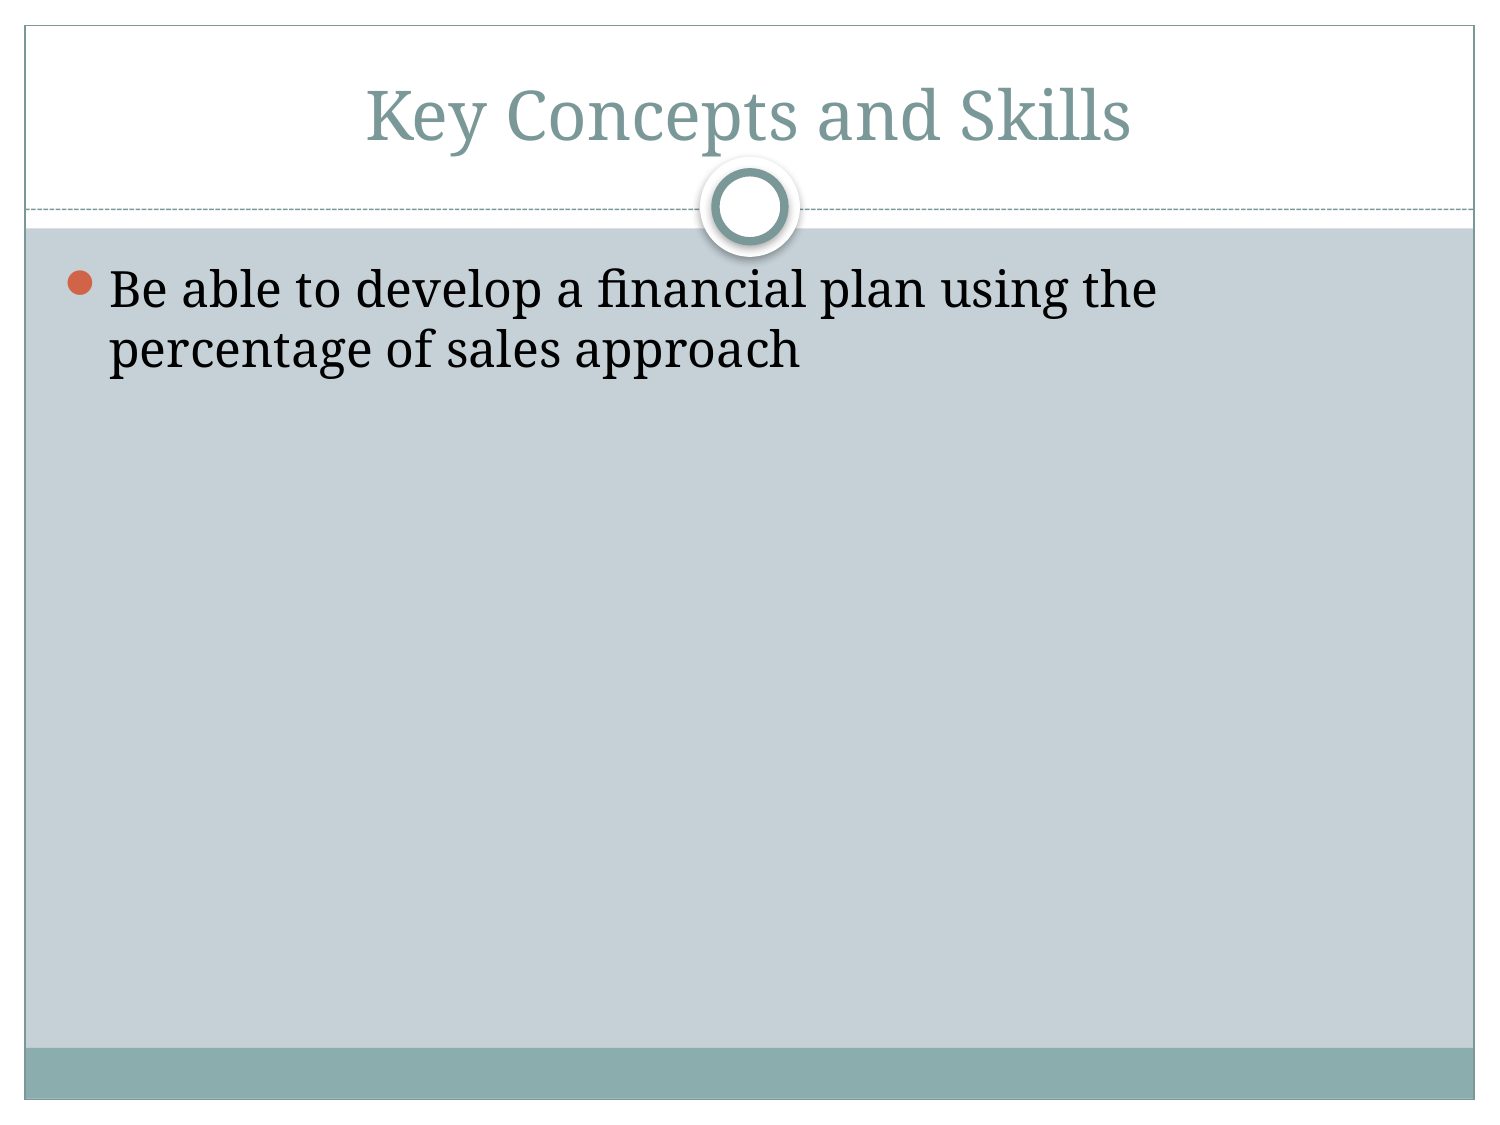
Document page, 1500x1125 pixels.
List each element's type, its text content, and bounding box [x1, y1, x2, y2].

title Key Concepts and Skills [49, 37, 1450, 162]
list Be able to develop a financial plan using the percentage of sales approach [49, 250, 1445, 1001]
